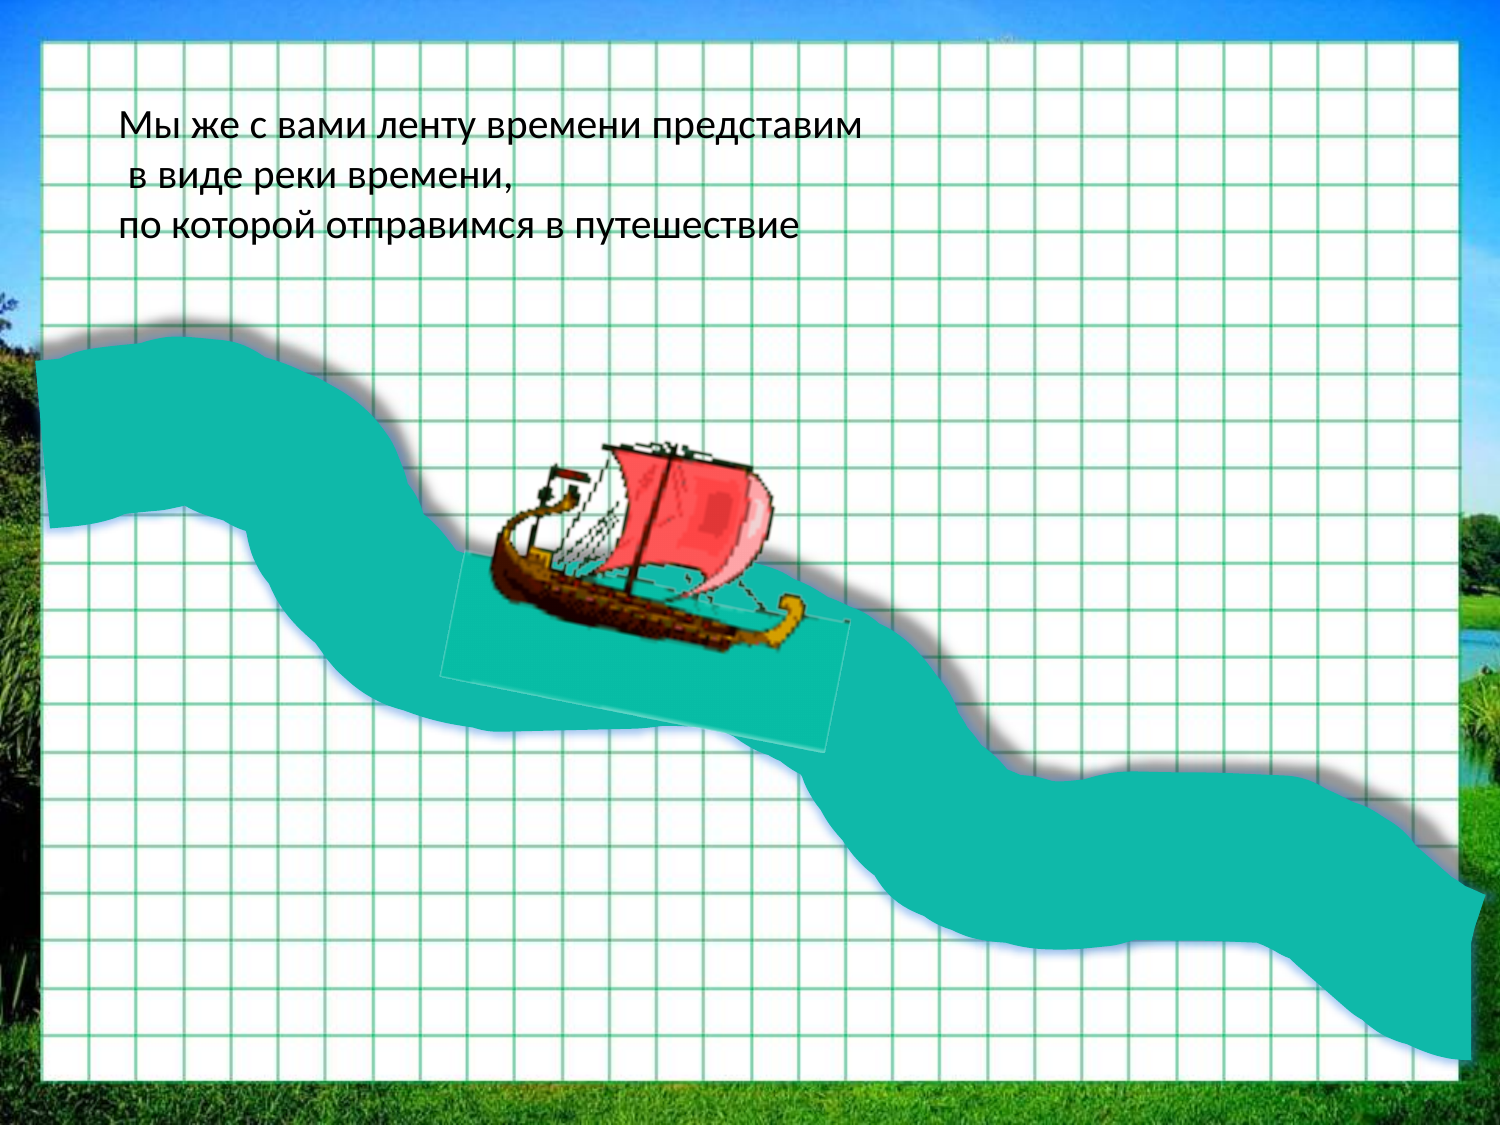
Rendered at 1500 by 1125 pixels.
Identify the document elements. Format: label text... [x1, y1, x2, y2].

text_box [828, 712, 1472, 977]
text_box [42, 420, 455, 638]
text_box Мы же с вами ленту времени представим в виде реки времени, по которой отправимся в путешествие [103, 89, 879, 255]
picture [0, 0, 1500, 1125]
